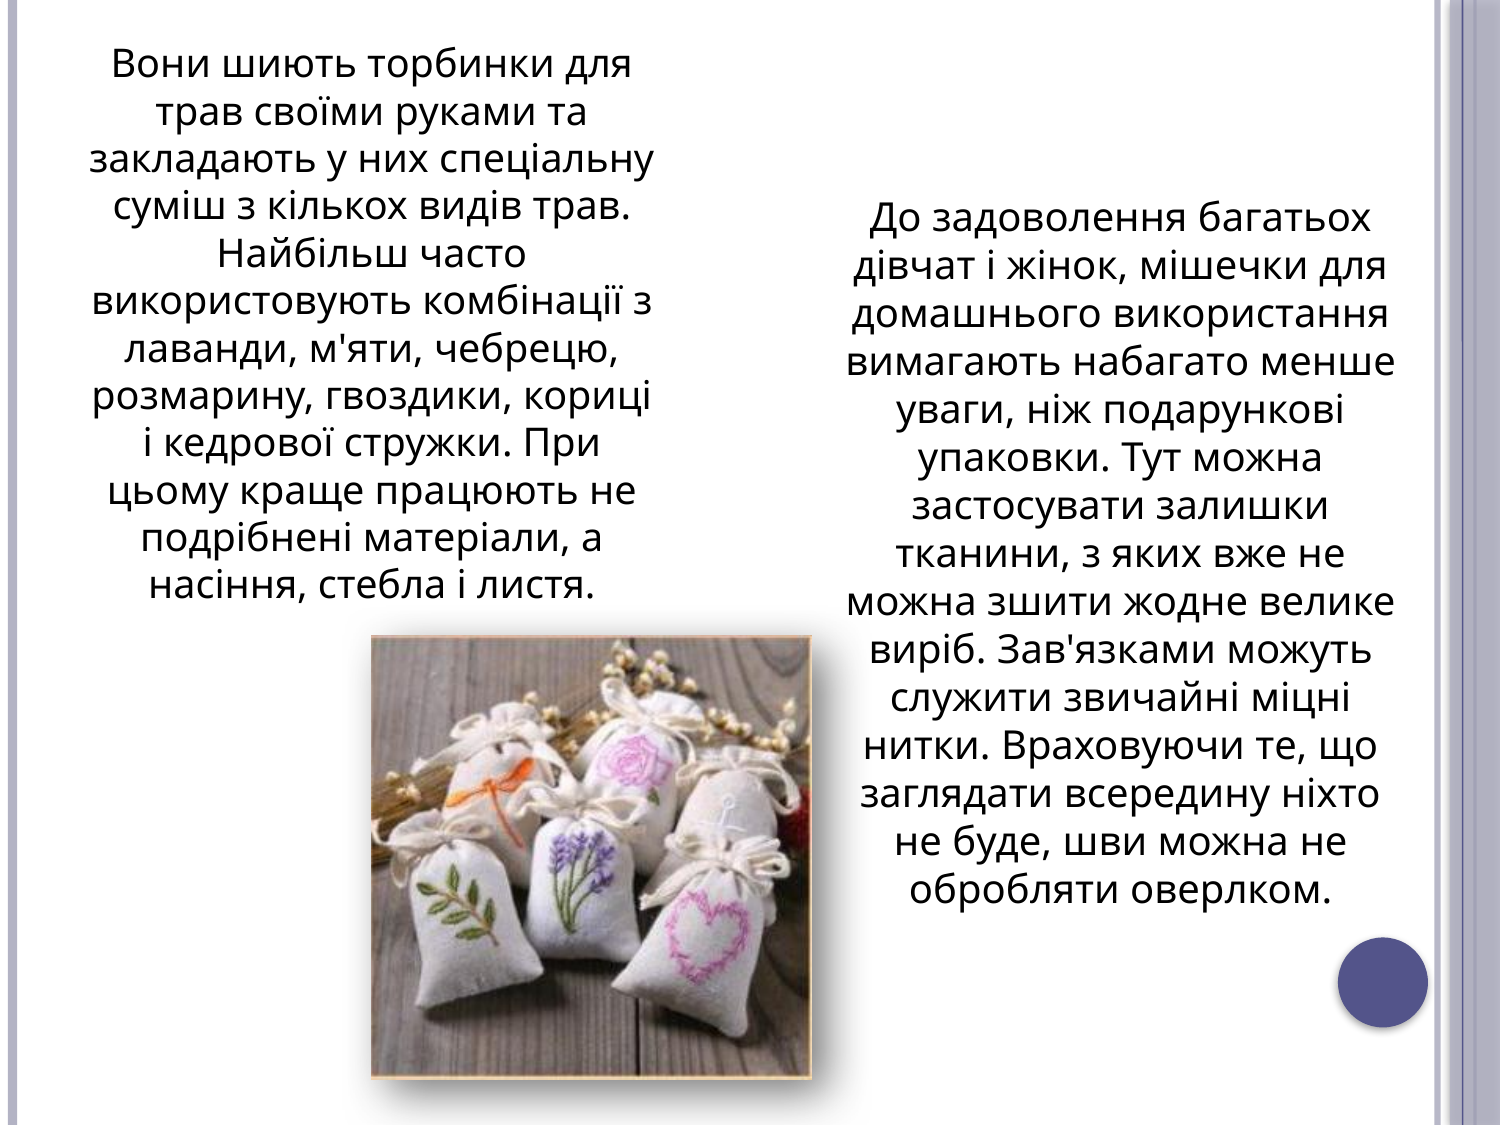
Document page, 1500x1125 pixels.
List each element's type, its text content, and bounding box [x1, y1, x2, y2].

list Вони шиють торбинки для трав своїми руками та закладають у них спеціальну суміш з кількох видів трав. Найбільш часто використовують комбінації з лаванди, м'яти, чебрецю, розмарину, гвоздики, кориці і кедрової стружки. При цьому краще працюють не подрібнені матеріали, а насіння, стебла і листя. [71, 30, 672, 657]
list До задоволення багатьох дівчат і жінок, мішечки для домашнього використання вимагають набагато менше уваги, ніж подарункові упаковки. Тут можна застосувати залишки тканини, з яких вже не можна зшити жодне велике виріб. Зав'язками можуть служити звичайні міцні нитки. Враховуючи те, що заглядати всередину ніхто не буде, шви можна не обробляти оверлком. [820, 184, 1421, 935]
picture [371, 634, 812, 1080]
